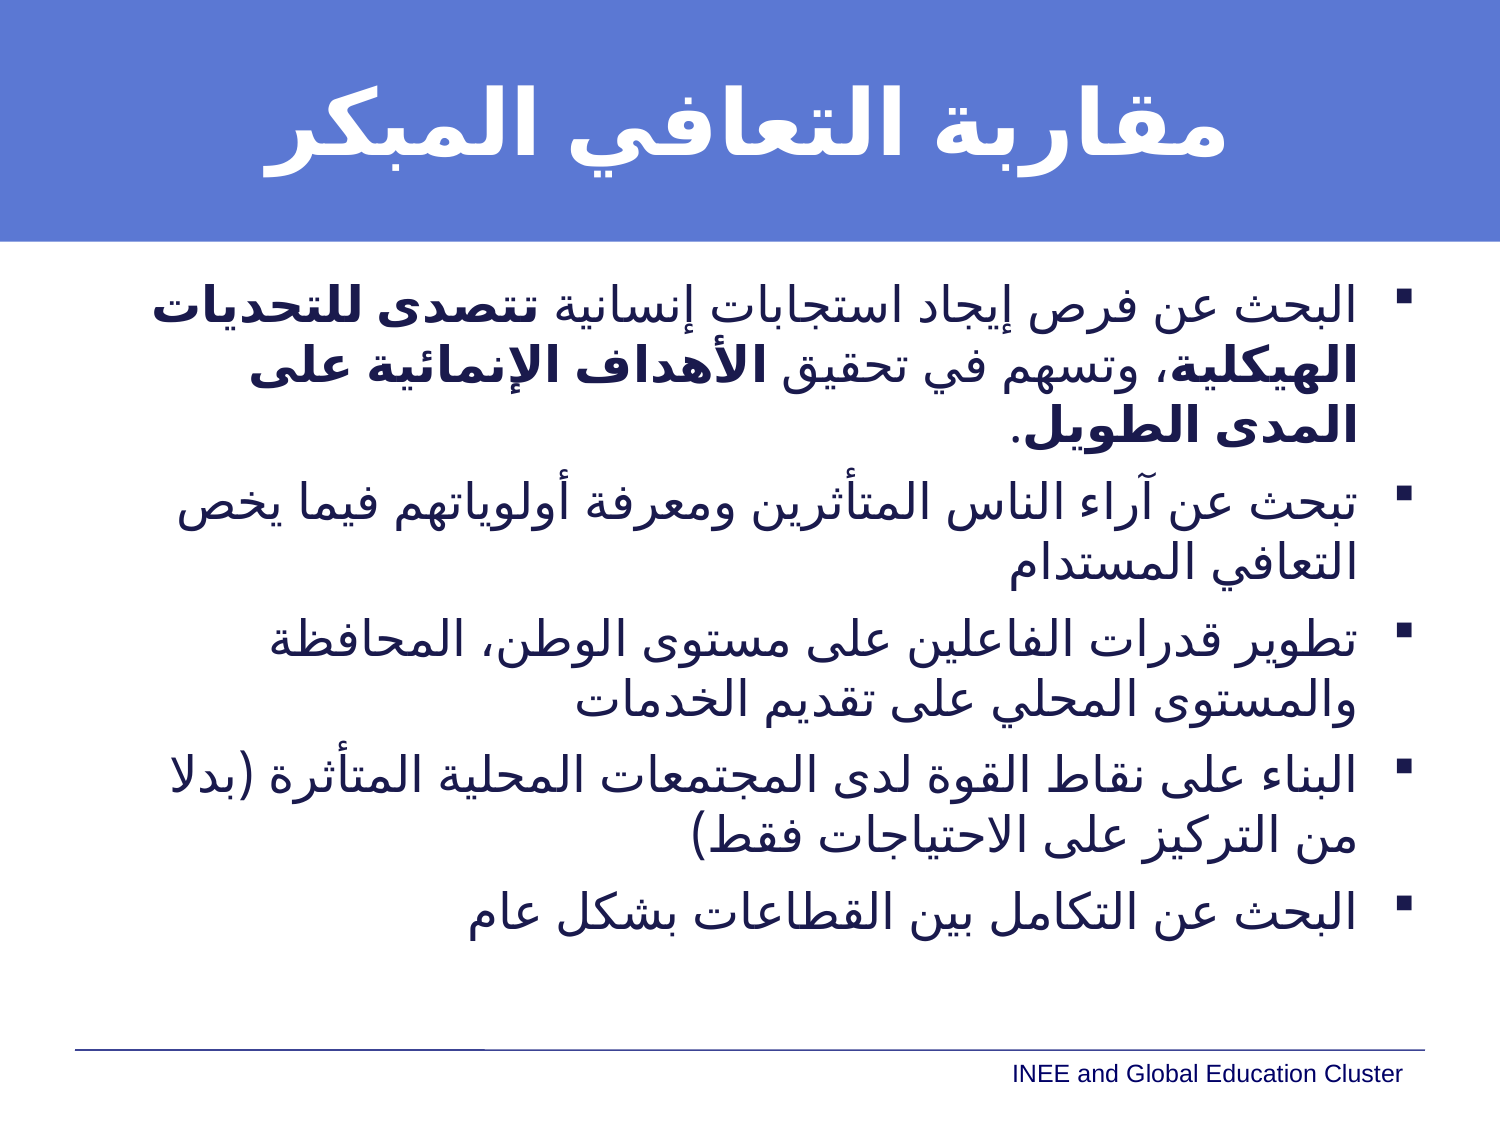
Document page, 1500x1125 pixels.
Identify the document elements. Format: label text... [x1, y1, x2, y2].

list البحث عن فرص إيجاد استجابات إنسانية تتصدى للتحديات الهيكلية، وتسهم في تحقيق الأهداف الإنمائية على المدى الطويل. تبحث عن آراء الناس المتأثرين ومعرفة أولوياتهم فيما يخص التعافي المستدام تطوير قدرات الفاعلين على مستوى الوطن، المحافظة والمستوى المحلي على تقديم الخدمات البناء على نقاط القوة لدى المجتمعات المحلية المتأثرة (بدلا من التركيز على الاحتياجات فقط) البحث عن التكامل بين القطاعات بشكل عام [79, 265, 1431, 1048]
footer INEE and Global Education Cluster [75, 1049, 1427, 1103]
title مقاربة التعافي المبكر [74, 24, 1426, 213]
